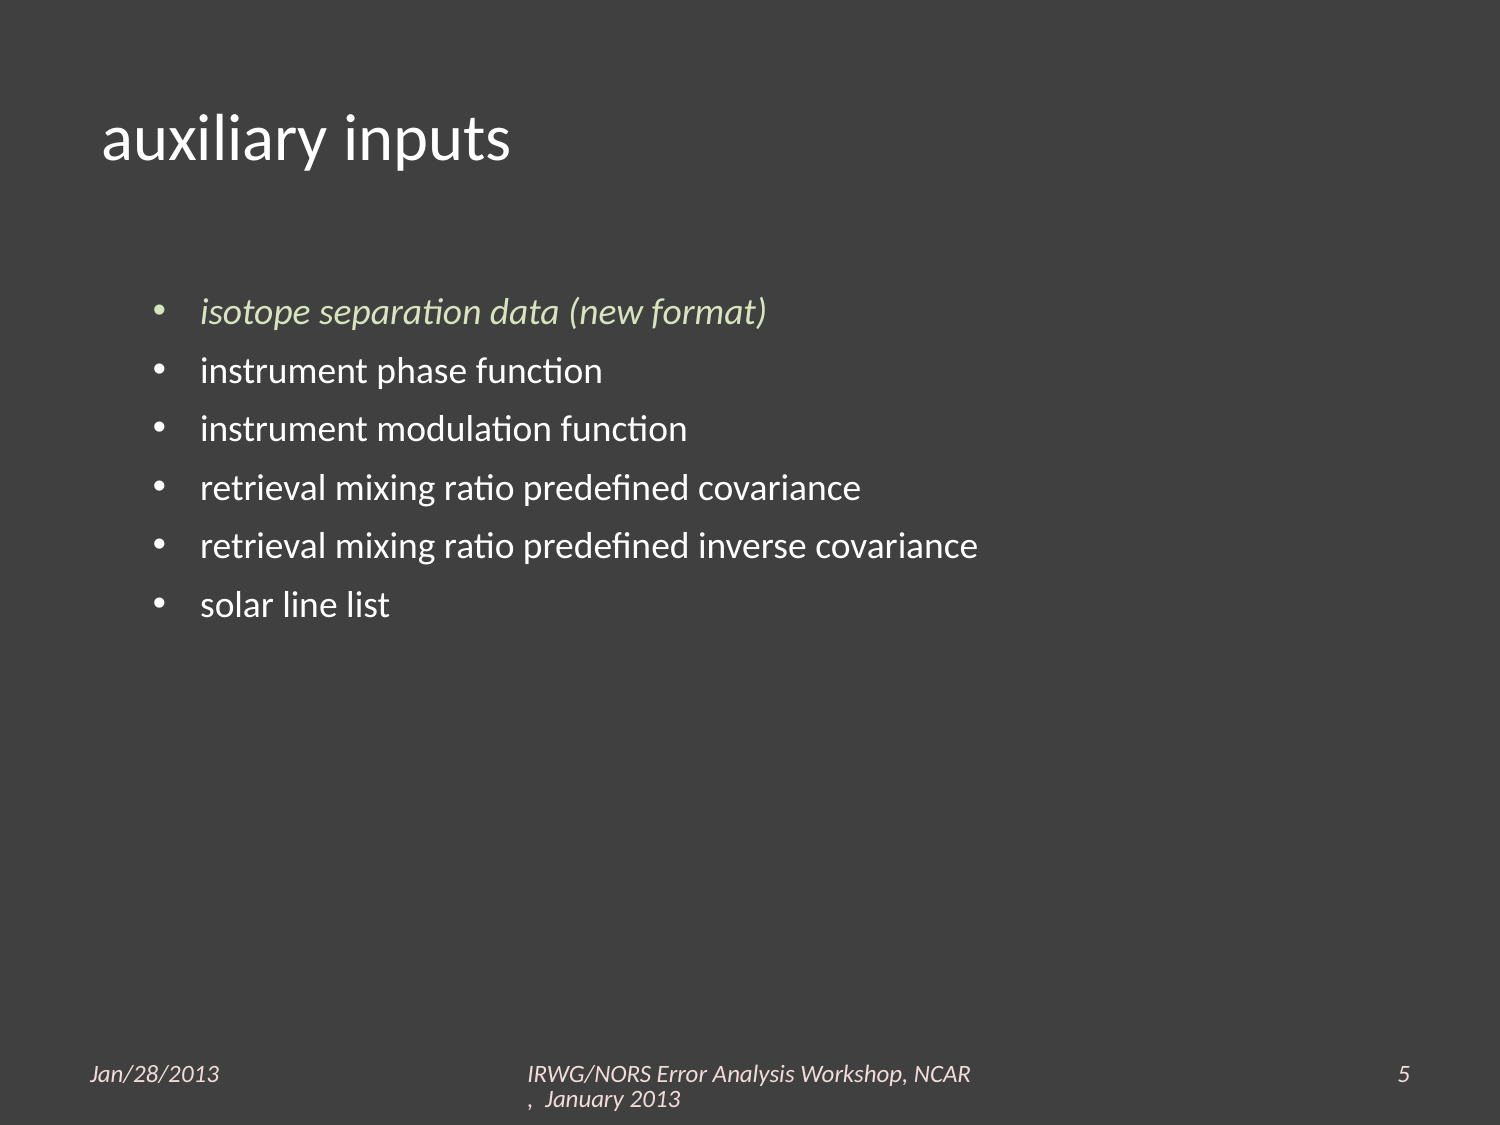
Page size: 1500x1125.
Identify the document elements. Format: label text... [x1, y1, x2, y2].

text_box isotope separation data (new format) instrument phase function instrument modulation function retrieval mixing ratio predefined covariance retrieval mixing ratio predefined inverse covariance solar line list [138, 266, 995, 691]
slide_number Jan/28/2013 [75, 1042, 425, 1103]
slide_number 5 [1074, 1042, 1425, 1103]
text_box auxiliary inputs [86, 86, 527, 181]
footer IRWG/NORS Error Analysis Workshop, NCAR, January 2013 [512, 1042, 988, 1103]
